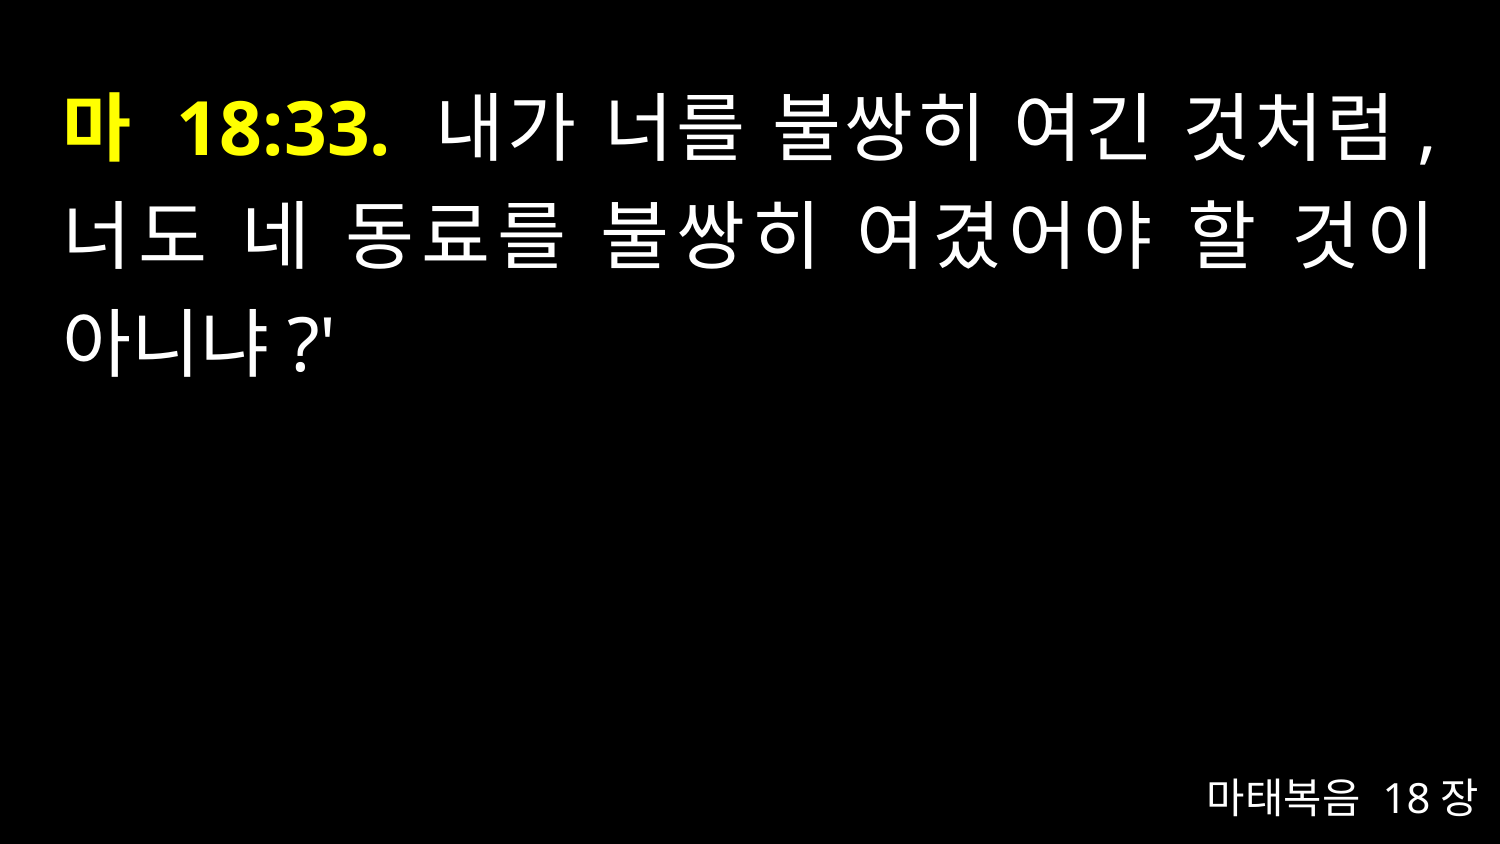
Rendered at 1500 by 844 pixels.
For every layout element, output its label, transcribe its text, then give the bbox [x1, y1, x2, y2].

title 마 18:33. 내가 너를 불쌍히 여긴 것처럼, 너도 네 동료를 불쌍히 여겼어야 할 것이 아니냐?' [0, 0, 1500, 844]
subtitle 마태복음 18장 [916, 770, 1500, 844]
